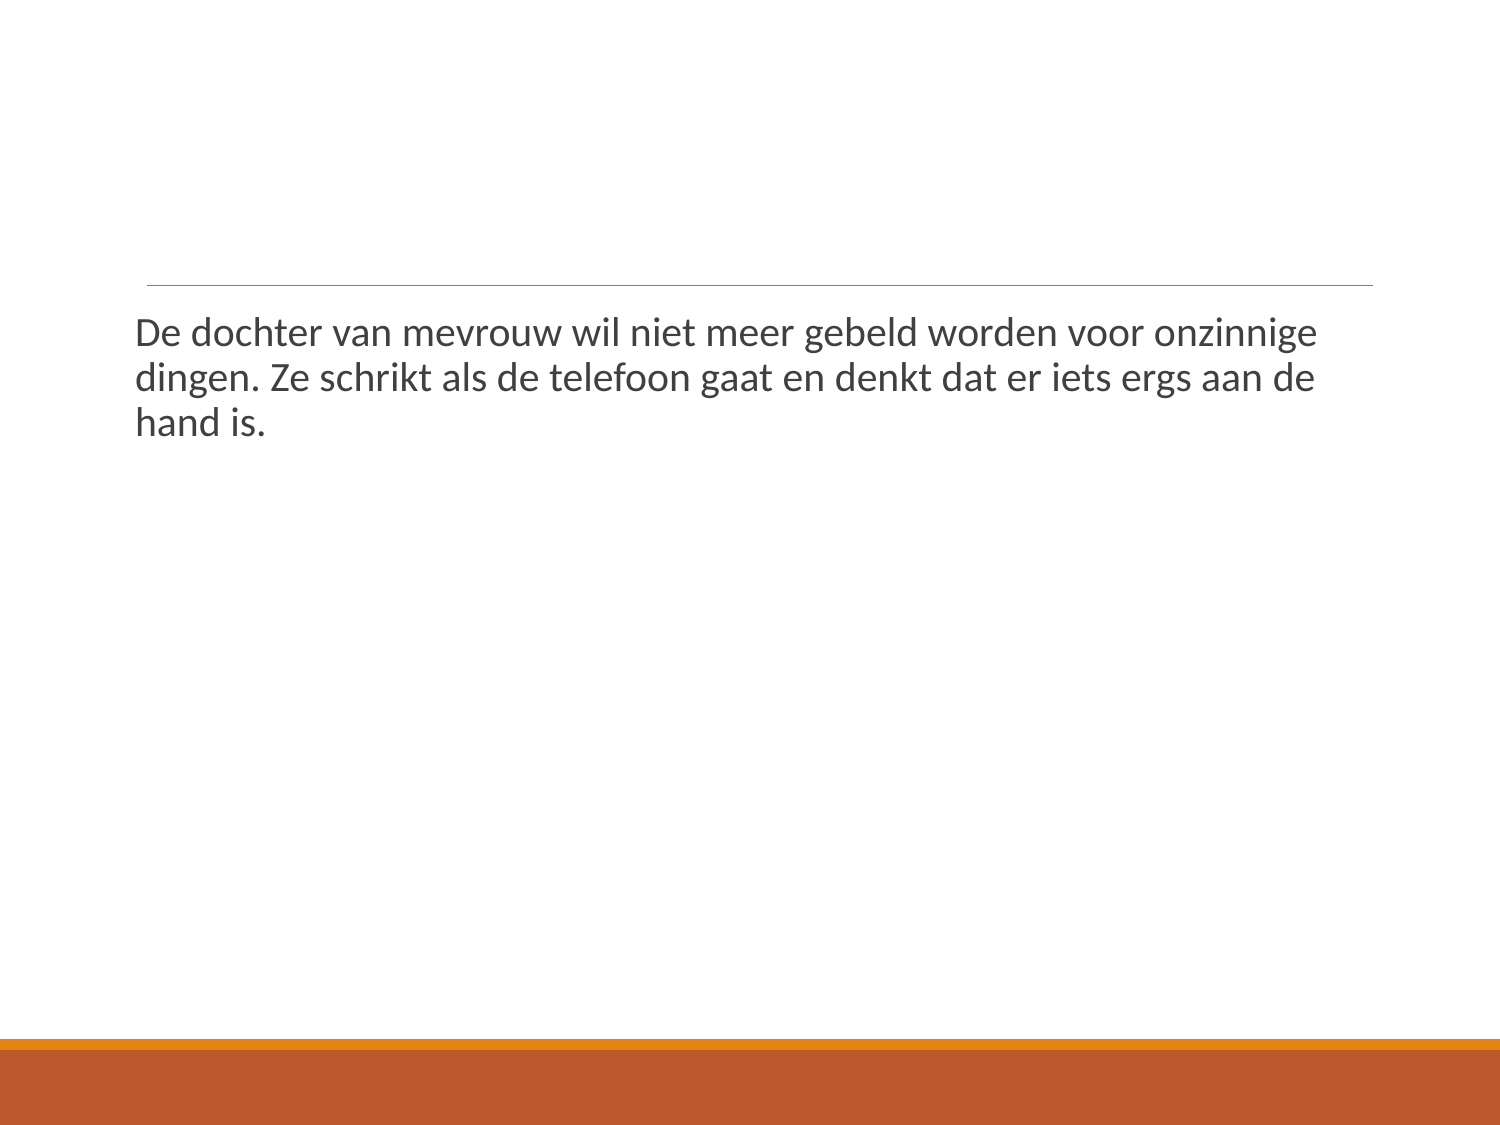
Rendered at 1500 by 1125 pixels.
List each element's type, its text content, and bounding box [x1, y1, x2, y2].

list De dochter van mevrouw wil niet meer gebeld worden voor onzinnige dingen. Ze schrikt als de telefoon gaat en denkt dat er iets ergs aan de hand is. [135, 302, 1373, 963]
